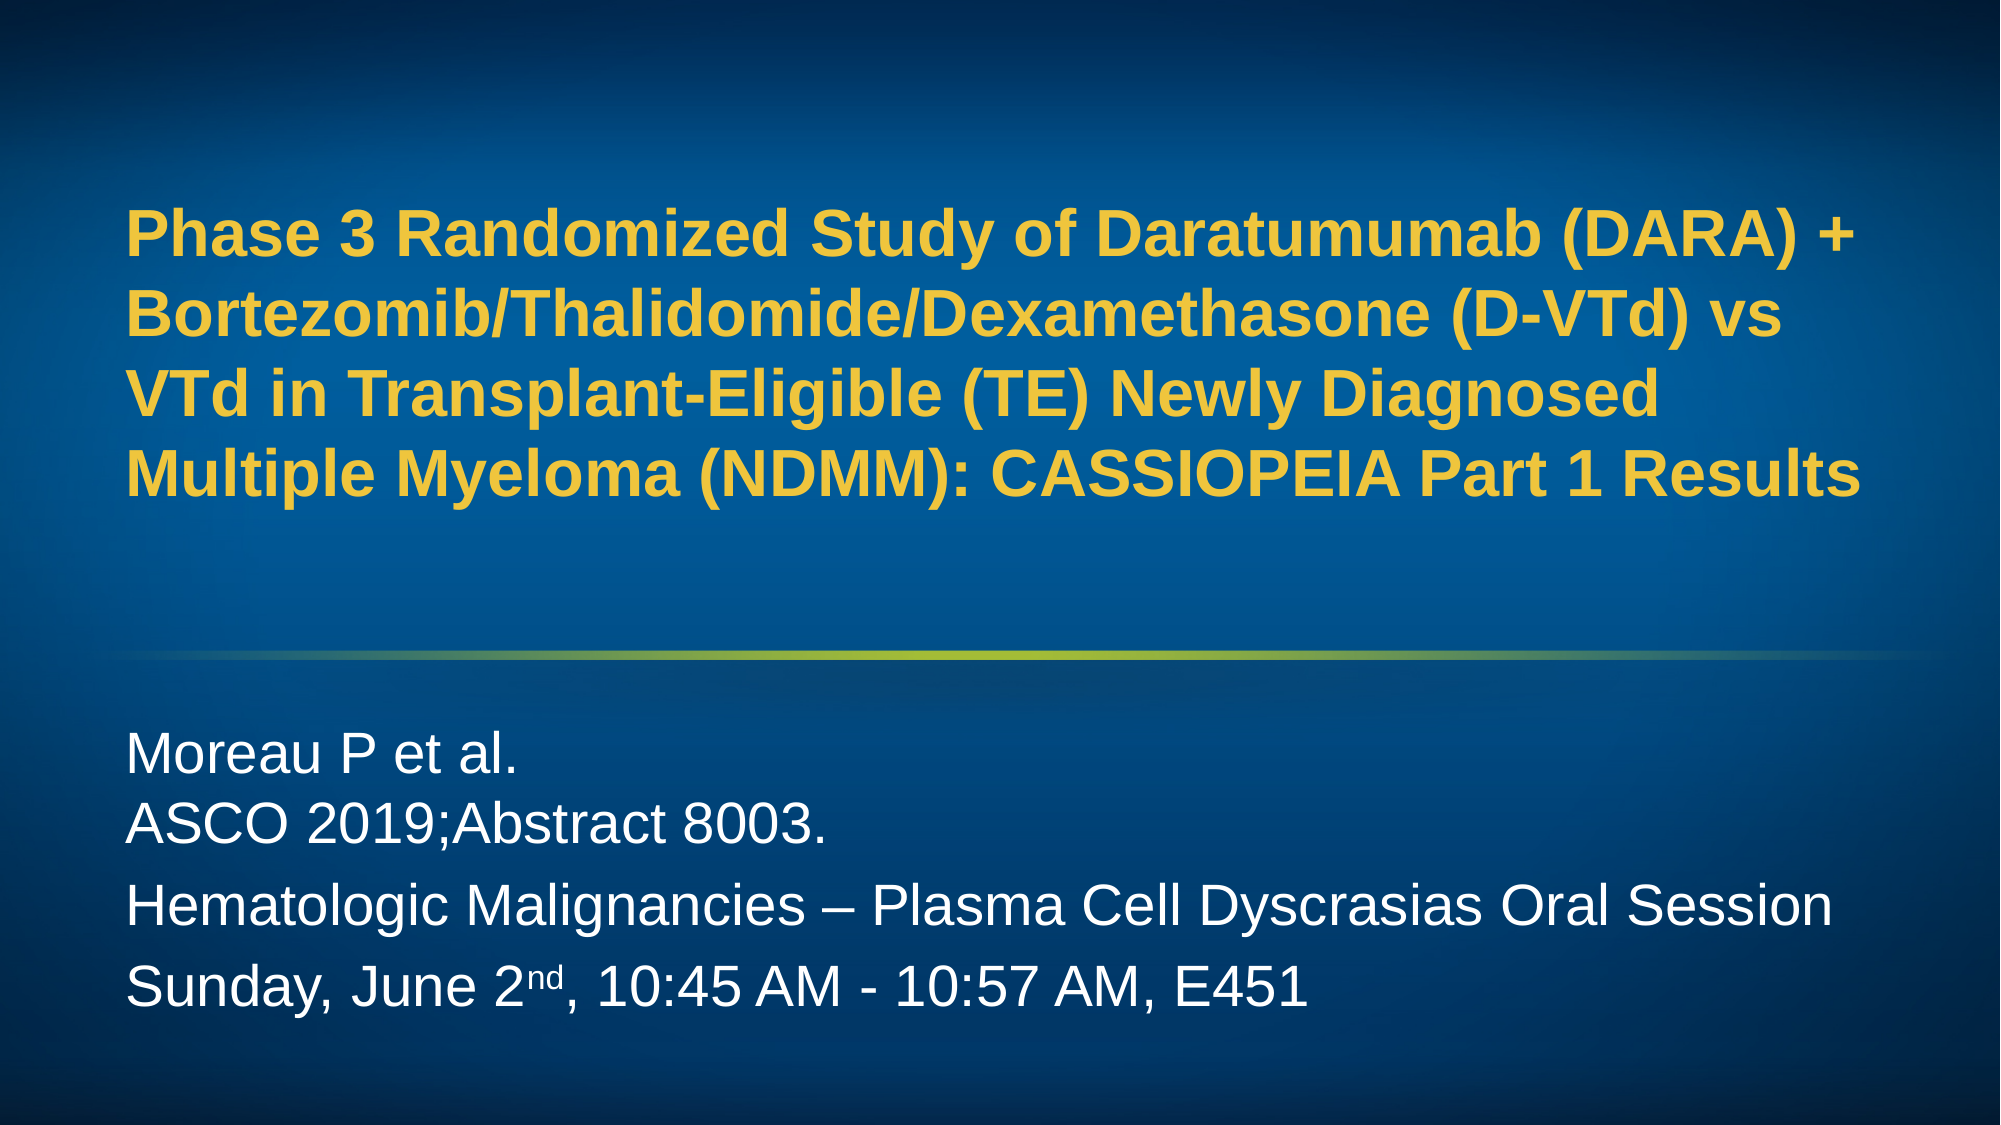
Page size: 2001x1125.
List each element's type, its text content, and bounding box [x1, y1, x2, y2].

title Phase 3 Randomized Study of Daratumumab (DARA) + Bortezomib/Thalidomide/Dexamethasone (D-VTd) vs VTd in Transplant-Eligible (TE) Newly Diagnosed Multiple Myeloma (NDMM): CASSIOPEIA Part 1 Results [110, 75, 1890, 625]
picture [0, 0, 2000, 1125]
subtitle Moreau P et al. ASCO 2019;Abstract 8003. Hematologic Malignancies – Plasma Cell Dyscrasias Oral Session Sunday, June 2nd, 10:45 AM - 10:57 AM, E451 [110, 707, 1890, 996]
